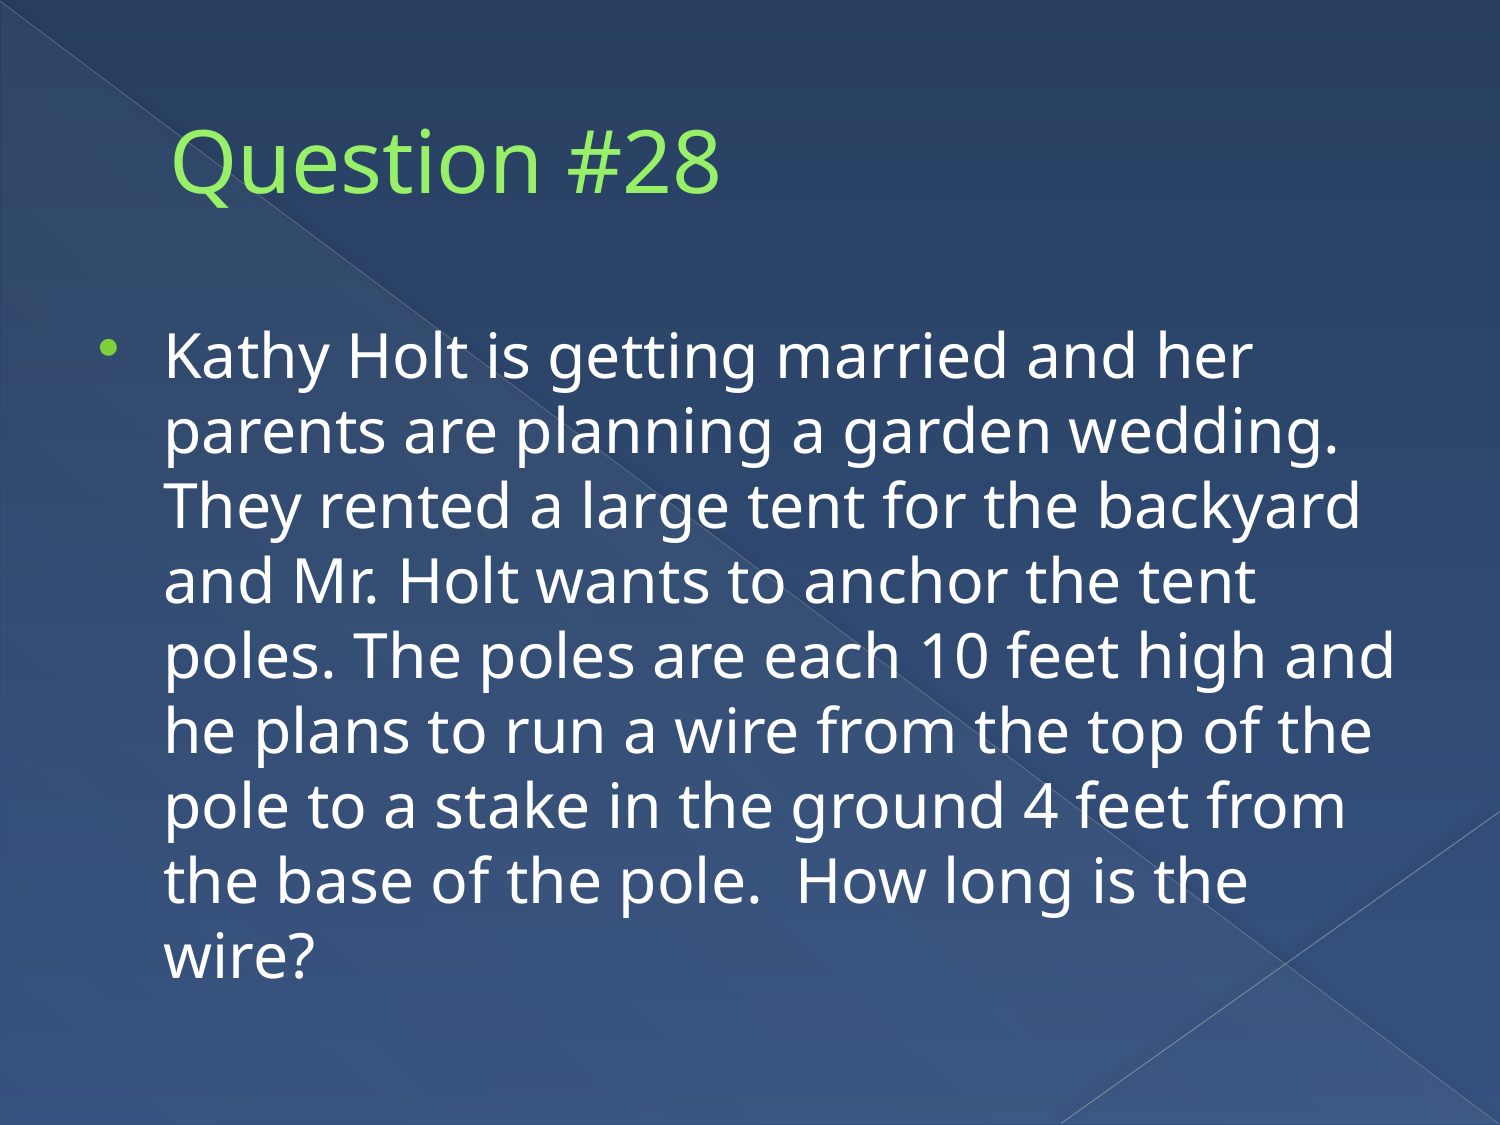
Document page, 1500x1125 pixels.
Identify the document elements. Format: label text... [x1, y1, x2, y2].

list Kathy Holt is getting married and her parents are planning a garden wedding. They rented a large tent for the backyard and Mr. Holt wants to anchor the tent poles. The poles are each 10 feet high and he plans to run a wire from the top of the pole to a stake in the ground 4 feet from the base of the pole. How long is the wire? [75, 308, 1425, 1059]
title Question #28 [75, 43, 1425, 274]
